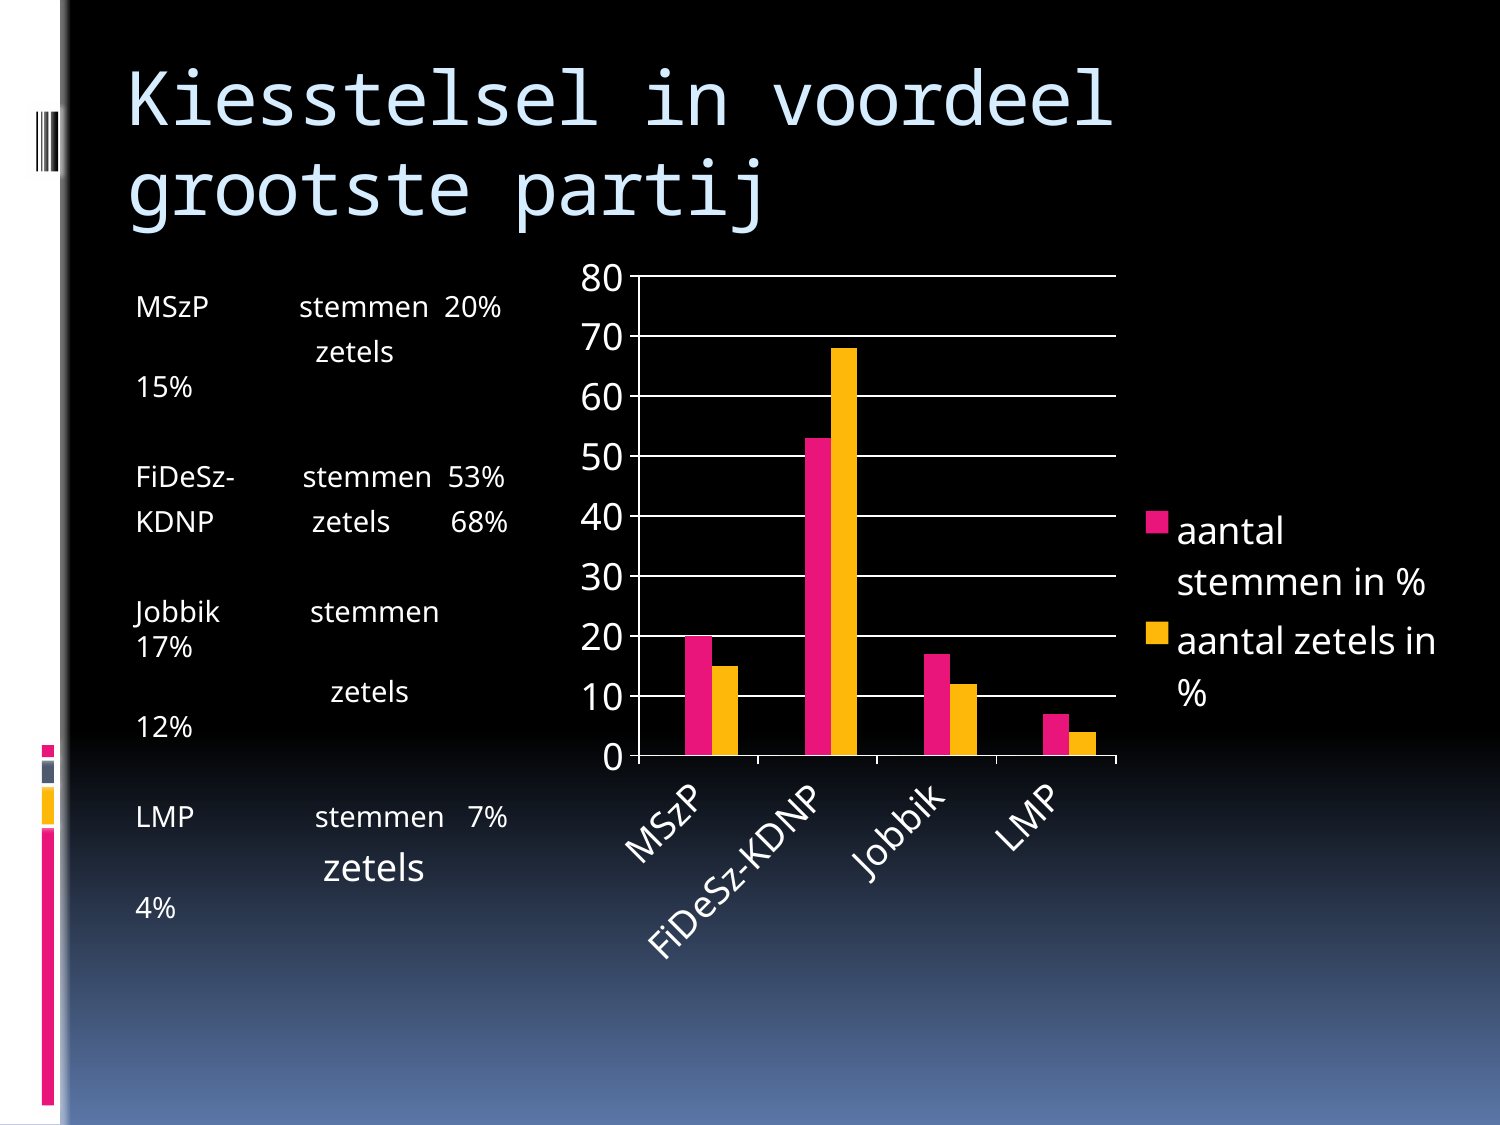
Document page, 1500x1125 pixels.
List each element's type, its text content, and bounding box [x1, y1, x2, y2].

list MSzP stemmen 20% zetels 15% FiDeSz- stemmen 53% KDNP zetels 68% Jobbik stemmen 17% zetels 12% LMP stemmen 7% zetels 4% [112, 235, 525, 986]
chart [561, 234, 1463, 986]
title Kiesstelsel in voordeel grootste partij [112, 44, 1463, 236]
